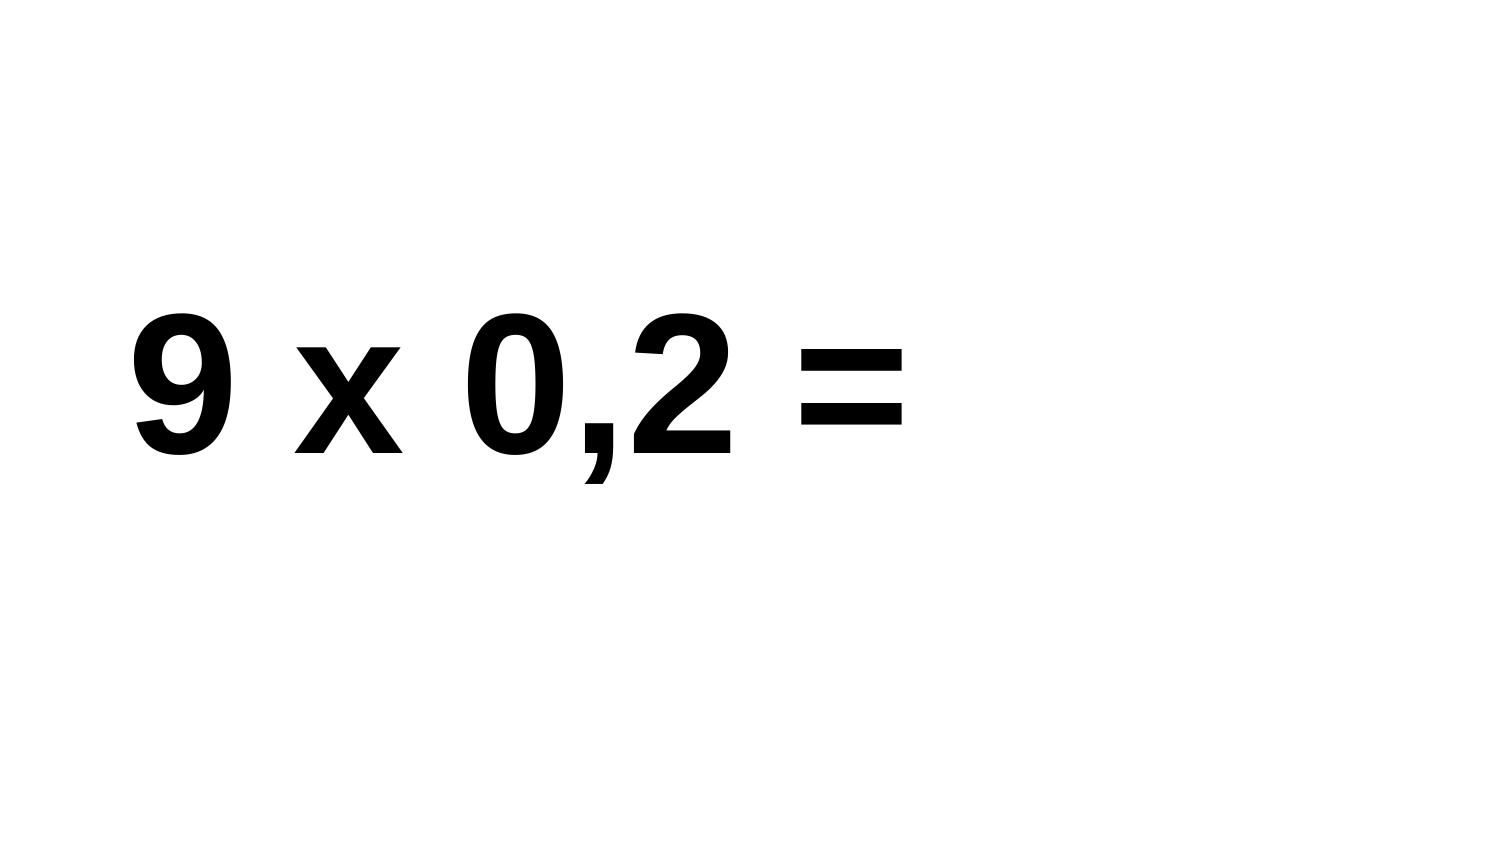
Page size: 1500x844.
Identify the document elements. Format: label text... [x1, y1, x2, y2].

text_box 9 x 0,2 = [112, 235, 1388, 509]
